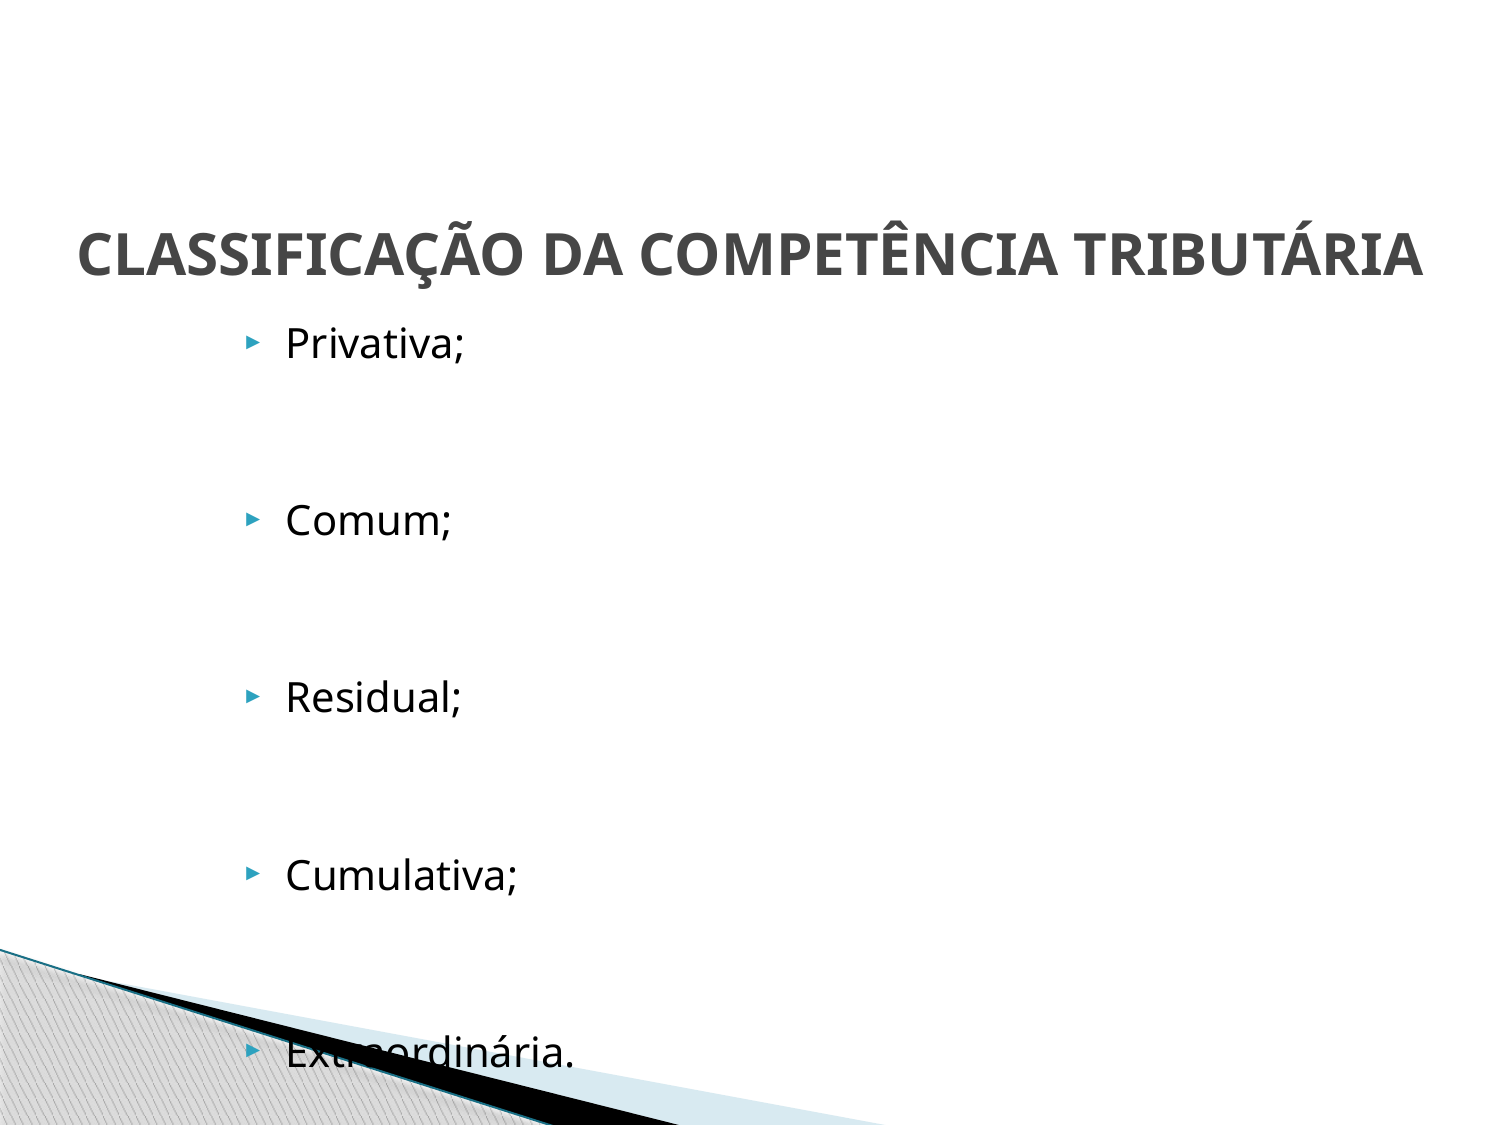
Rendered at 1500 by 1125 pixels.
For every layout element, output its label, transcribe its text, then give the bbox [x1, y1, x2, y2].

title CLASSIFICAÇÃO DA COMPETÊNCIA TRIBUTÁRIA [0, 199, 1500, 305]
list Privativa; Comum; Residual; Cumulativa; Extraordinária. [210, 281, 1425, 1032]
